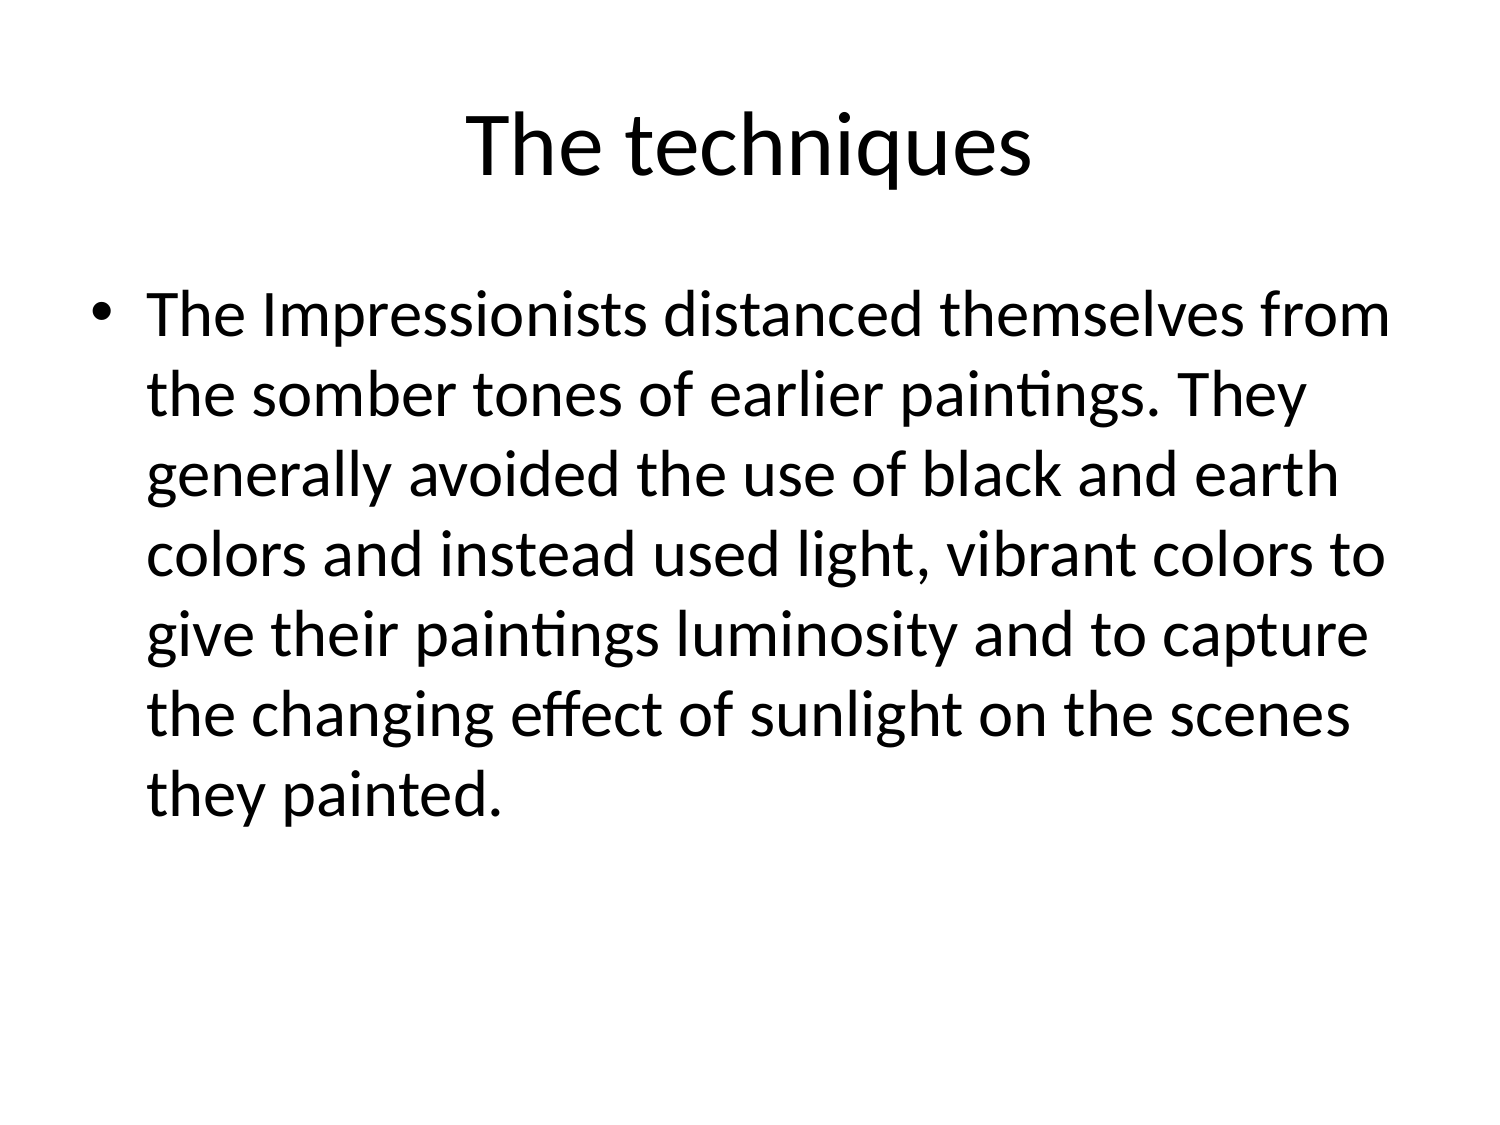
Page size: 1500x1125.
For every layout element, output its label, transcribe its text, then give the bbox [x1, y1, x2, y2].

list The Impressionists distanced themselves from the somber tones of earlier paintings. They generally avoided the use of black and earth colors and instead used light, vibrant colors to give their paintings luminosity and to capture the changing effect of sunlight on the scenes they painted. [75, 262, 1425, 1005]
title The techniques [75, 45, 1425, 233]
